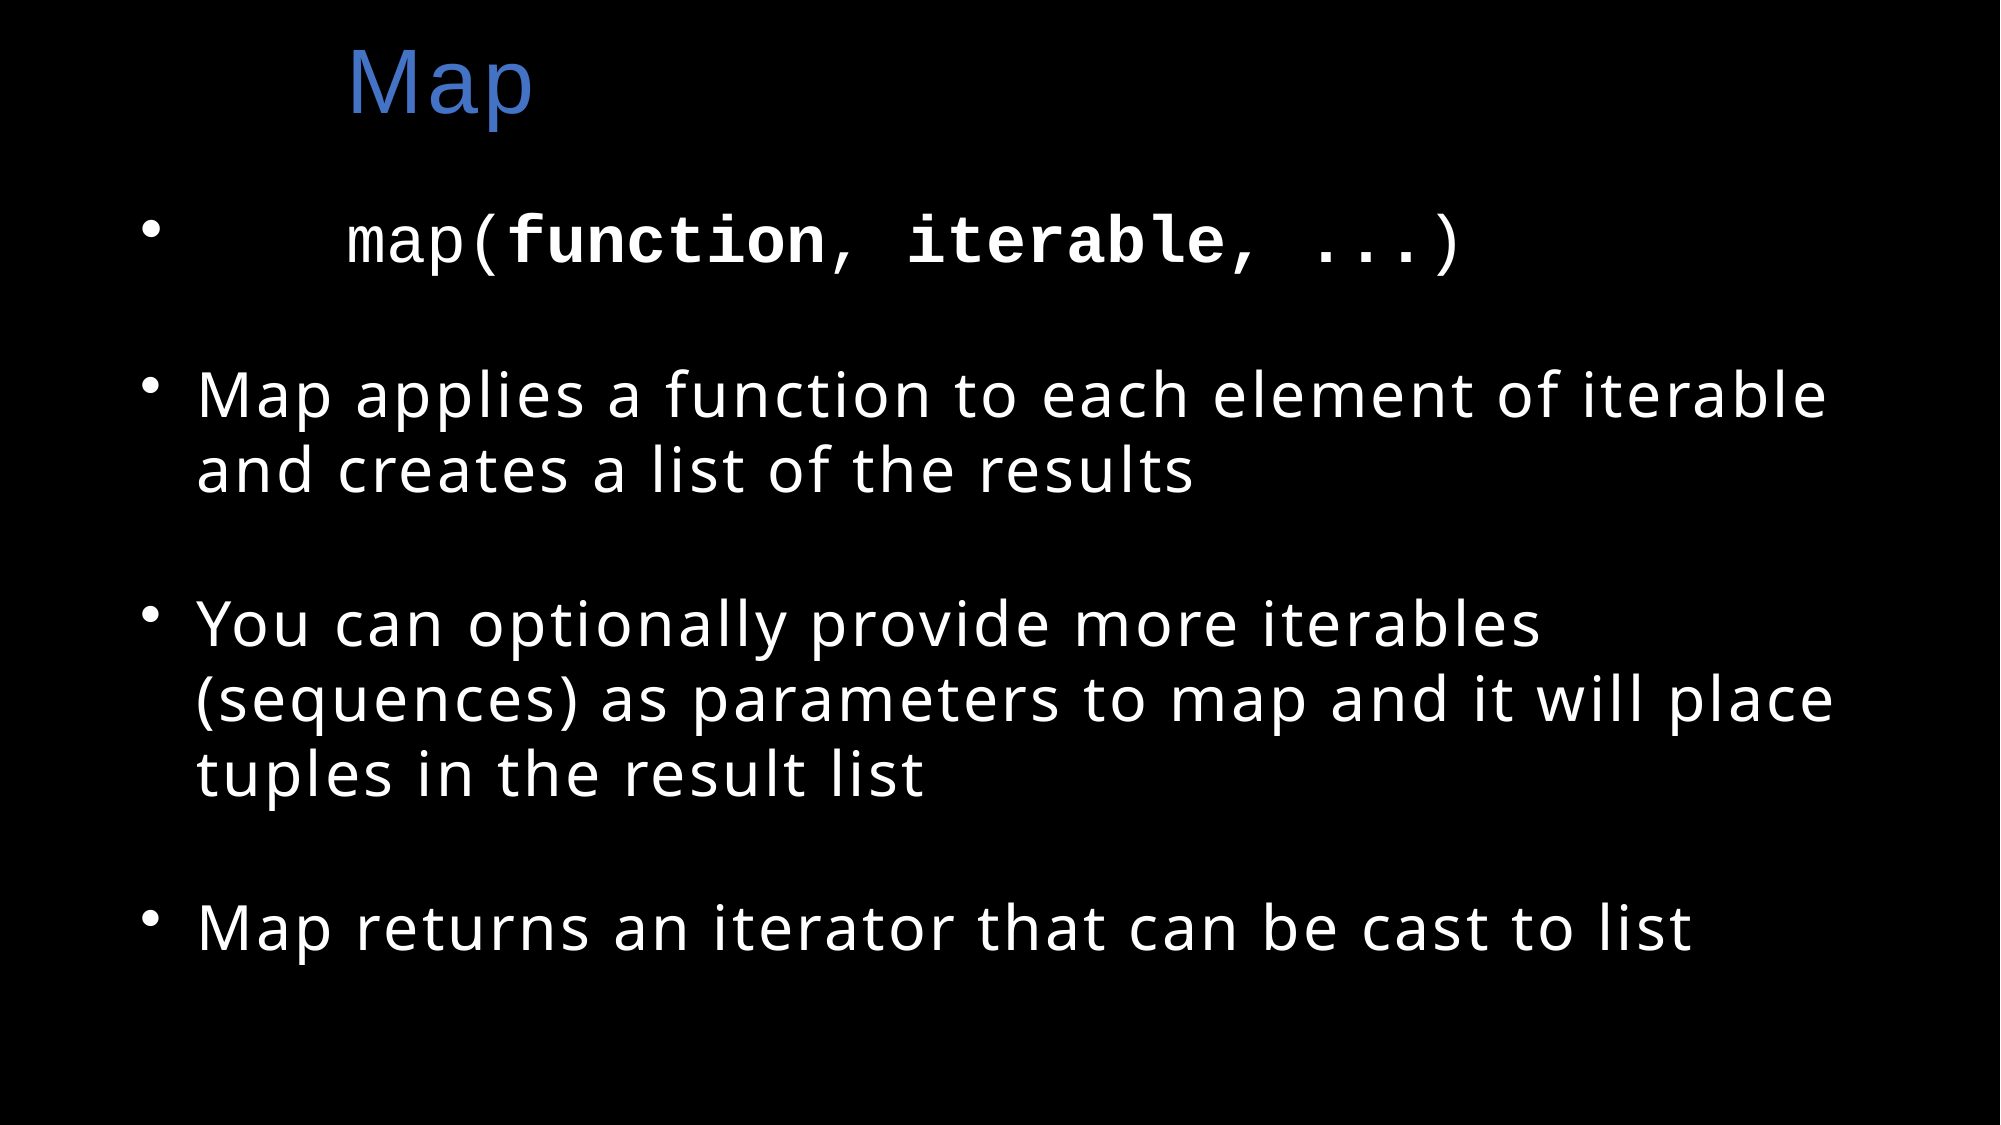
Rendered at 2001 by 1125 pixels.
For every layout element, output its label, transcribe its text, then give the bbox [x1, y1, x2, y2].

text_box map(function, iterable, ...) Map applies a function to each element of iterable and creates a list of the results You can optionally provide more iterables (sequences) as parameters to map and it will place tuples in the result list Map returns an iterator that can be cast to list [138, 194, 1862, 963]
title Map [344, 0, 1389, 171]
